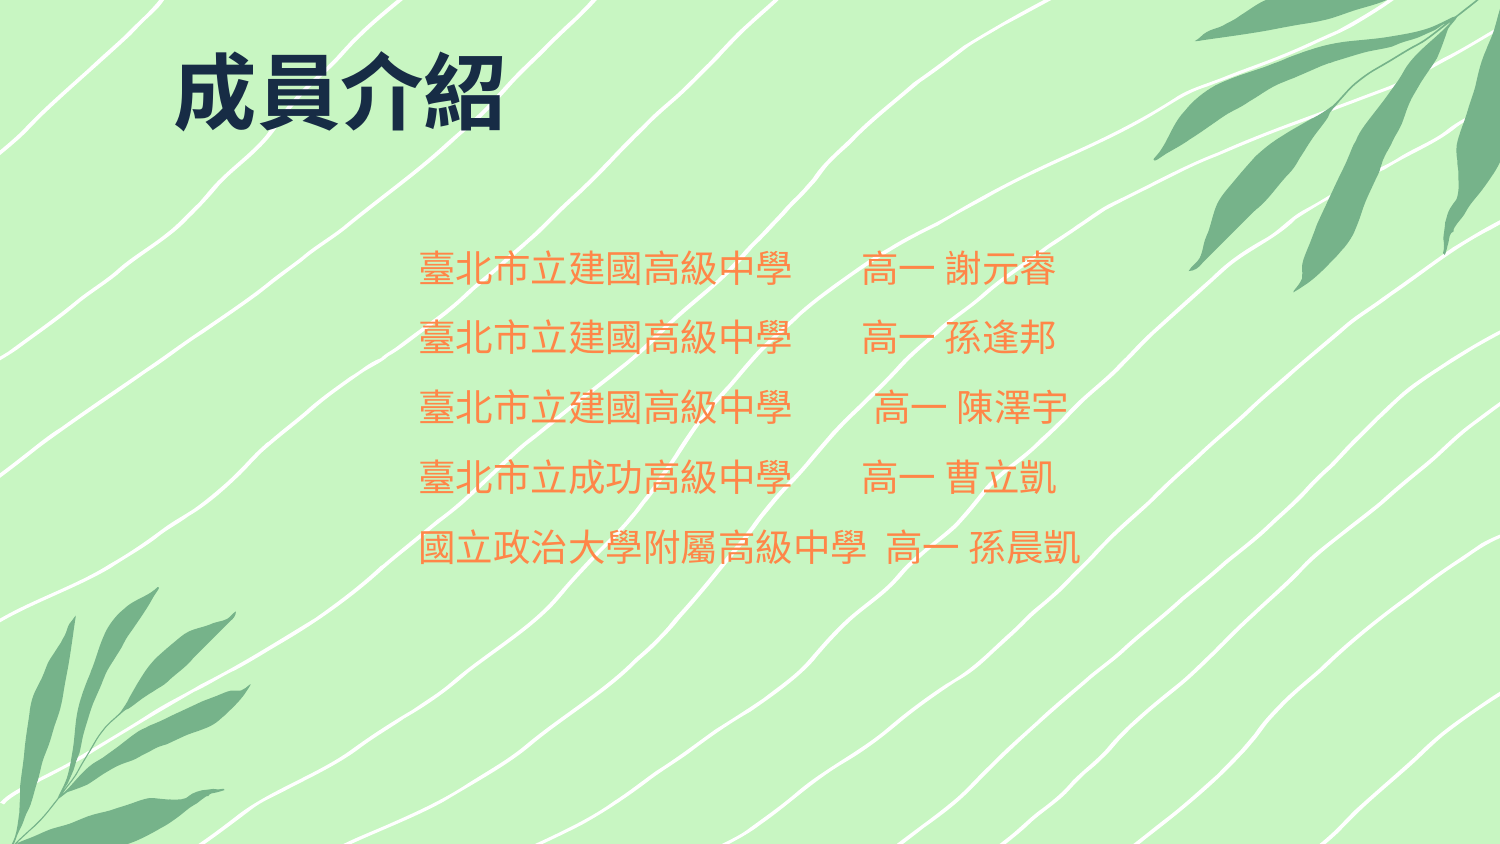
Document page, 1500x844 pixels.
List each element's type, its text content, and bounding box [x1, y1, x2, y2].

text_box 臺北市立建國高級中學 高一 謝元睿 臺北市立建國高級中學 高一 孫逢邦 臺北市立建國高級中學 高一 陳澤宇 臺北市立成功高級中學 高一 曹立凱 國立政治大學附屬高級中學 高一 孫晨凱 [418, 329, 1082, 570]
title 成員介紹 [0, 0, 1405, 329]
